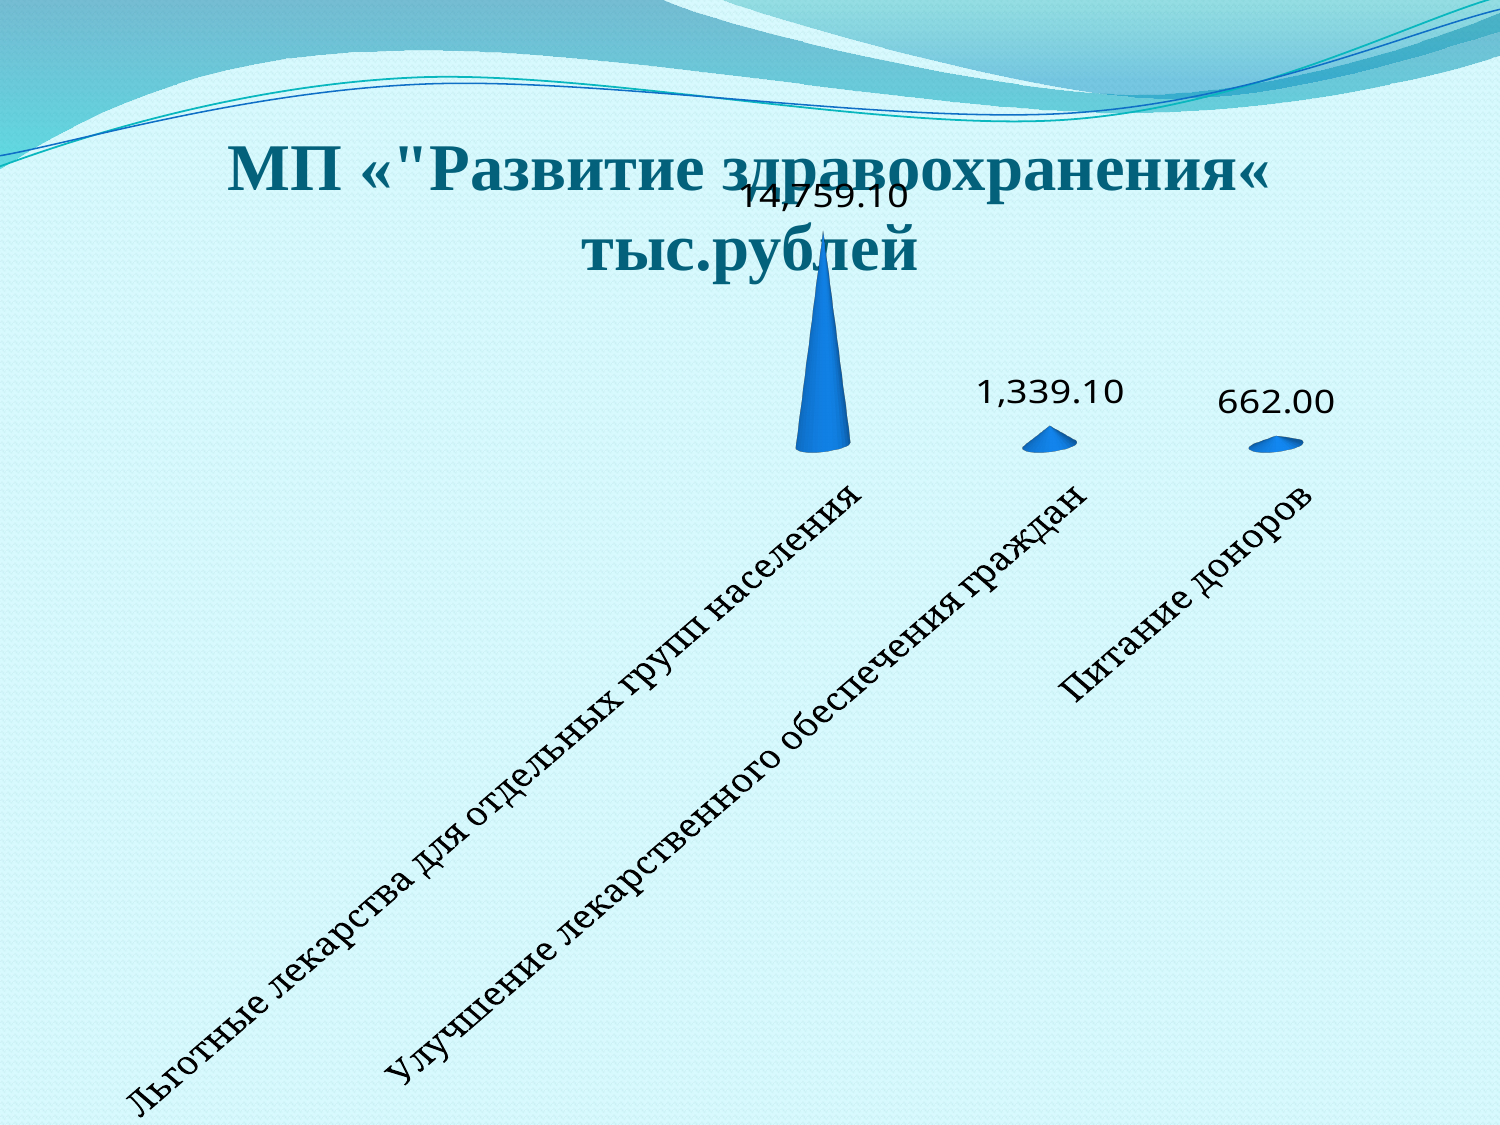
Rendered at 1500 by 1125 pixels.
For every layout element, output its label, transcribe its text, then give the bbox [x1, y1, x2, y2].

chart [74, 172, 1500, 1125]
title МП «"Развитие здравоохранения« тыс.рублей [75, 115, 1425, 172]
